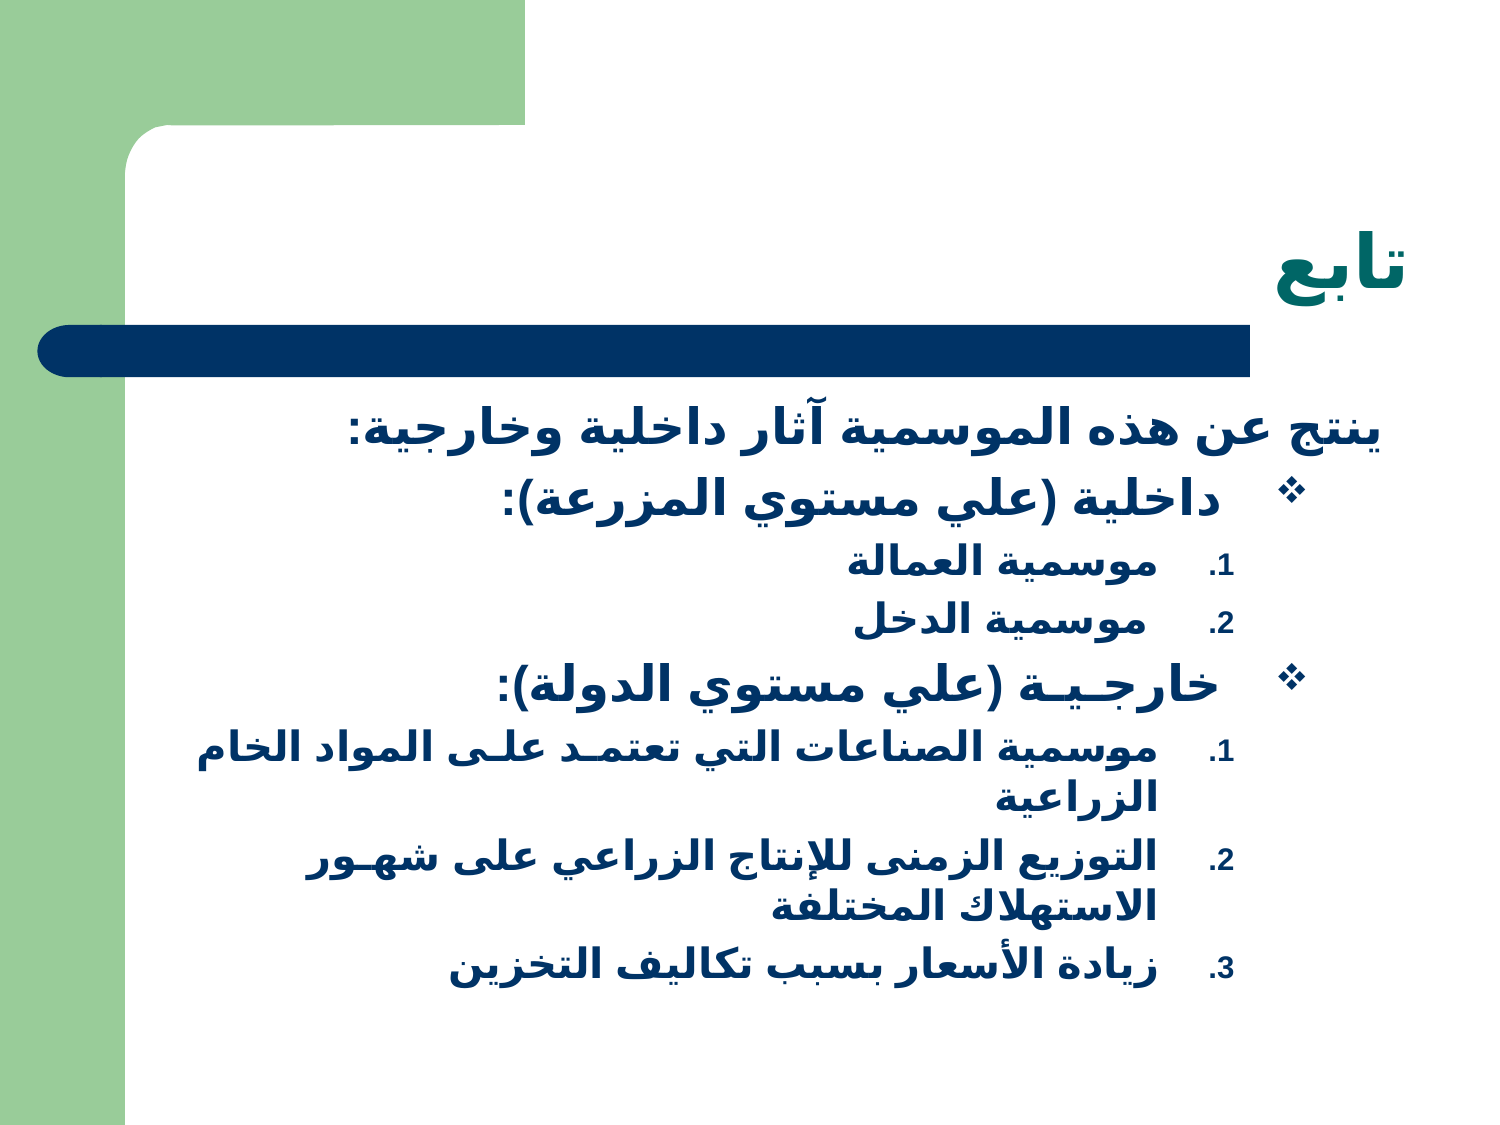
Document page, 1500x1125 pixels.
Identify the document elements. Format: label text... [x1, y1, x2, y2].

list ينتج عن هذه الموسمية آثار داخلية وخارجية: داخلية (علي مستوي المزرعة): موسمية العمالة موسمية الدخل خارجـيـة (علي مستوي الدولة): موسمية الصناعات التي تعتمـد علـى المواد الخام الزراعية التوزيع الزمنى للإنتاج الزراعي على شهـور الاستهلاك المختلفة زيادة الأسعار بسبب تكاليف التخزين [137, 387, 1400, 999]
title تابع [125, 125, 1425, 313]
